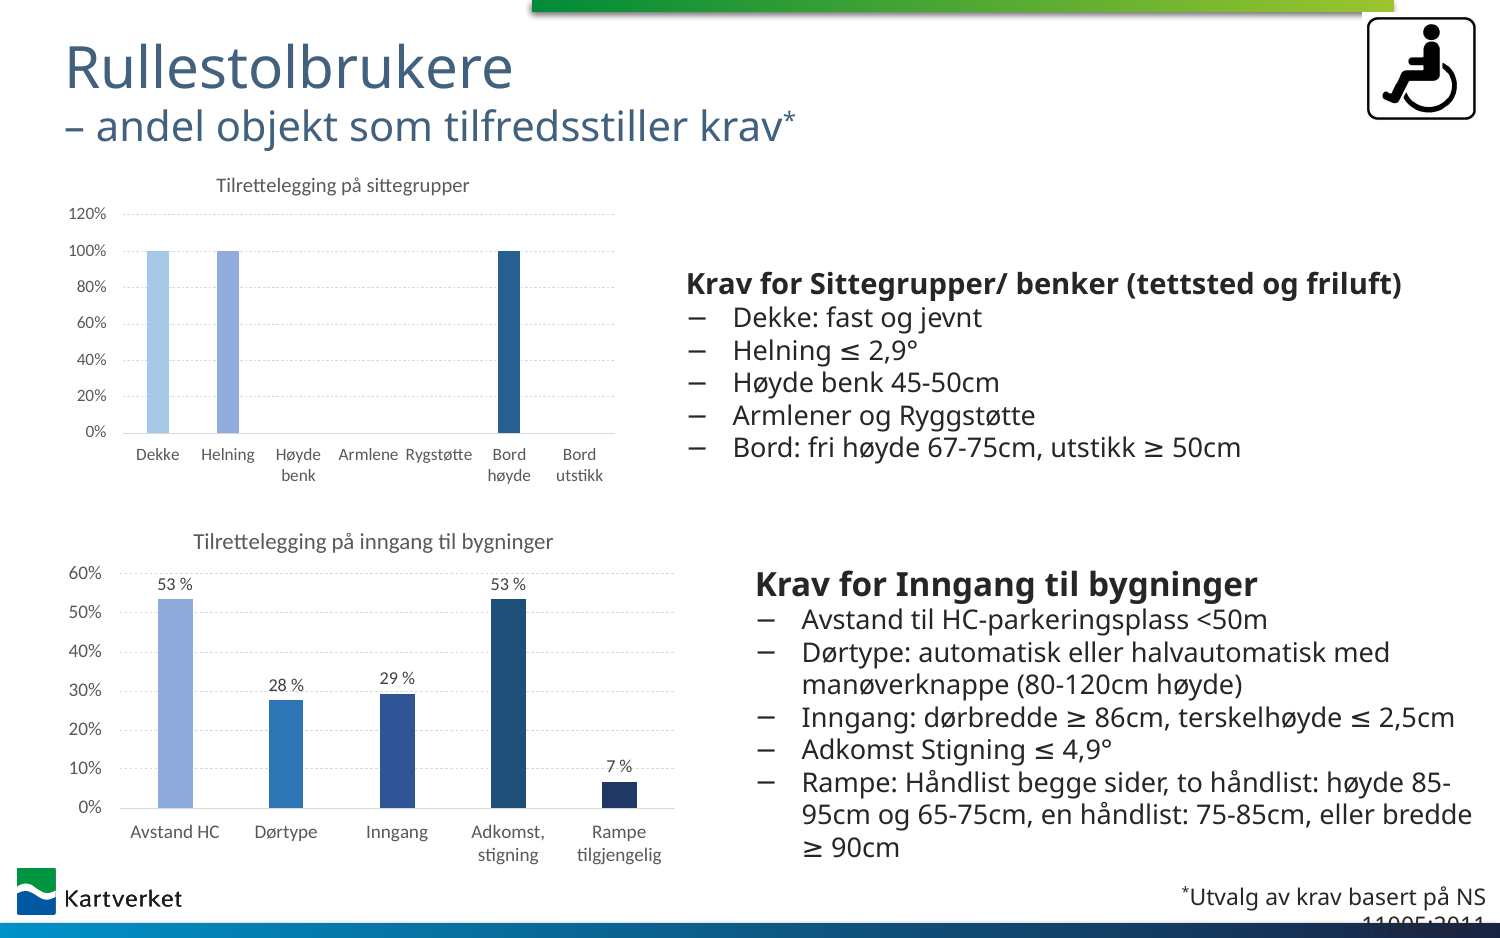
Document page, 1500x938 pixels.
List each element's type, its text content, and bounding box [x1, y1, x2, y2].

text_box *Utvalg av krav basert på NS 11005:2011 [1068, 873, 1500, 938]
picture [62, 166, 625, 492]
text_box Rullestolbrukere – andel objekt som tilfredsstiller krav* [49, 25, 1431, 158]
picture [1362, 12, 1481, 126]
text_box Krav for Sittegrupper/ benker (tettsted og friluft) Dekke: fast og jevnt Helning ≤ 2,9° Høyde benk 45-50cm Armlener og Ryggstøtte Bord: fri høyde 67-75cm, utstikk ≥ 50cm [670, 258, 1418, 471]
picture [62, 520, 686, 874]
text_box Krav for Inngang til bygninger Avstand til HC-parkeringsplass <50m Dørtype: automatisk eller halvautomatisk med manøverknappe (80-120cm høyde) Inngang: dørbredde ≥ 86cm, terskelhøyde ≤ 2,5cm Adkomst Stigning ≤ 4,9° Rampe: Håndlist begge sider, to håndlist: høyde 85-95cm og 65-75cm, en håndlist: 75-85cm, eller bredde ≥ 90cm [740, 555, 1491, 870]
